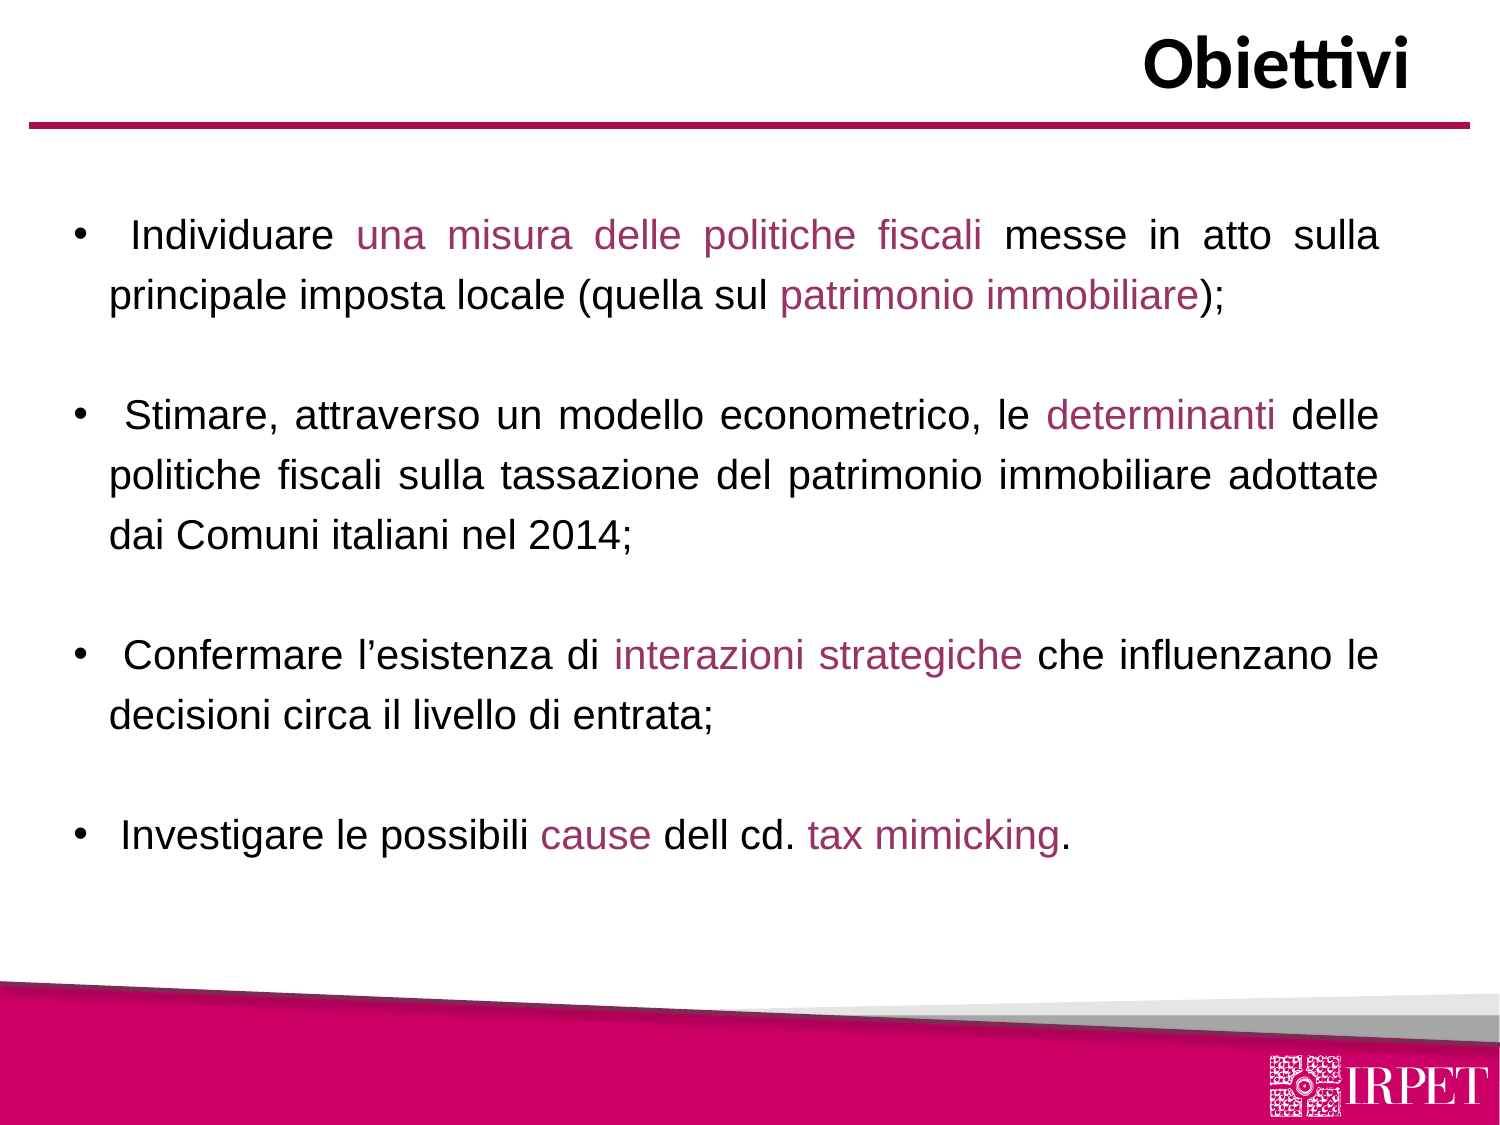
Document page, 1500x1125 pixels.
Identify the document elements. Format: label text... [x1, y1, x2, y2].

title Obiettivi [75, 7, 1425, 126]
text_box Individuare una misura delle politiche fiscali messe in atto sulla principale imposta locale (quella sul patrimonio immobiliare); Stimare, attraverso un modello econometrico, le determinanti delle politiche fiscali sulla tassazione del patrimonio immobiliare adottate dai Comuni italiani nel 2014; Confermare l’esistenza di interazioni strategiche che influenzano le decisioni circa il livello di entrata; Investigare le possibili cause dell cd. tax mimicking. [58, 140, 1395, 953]
picture [1269, 1055, 1490, 1117]
